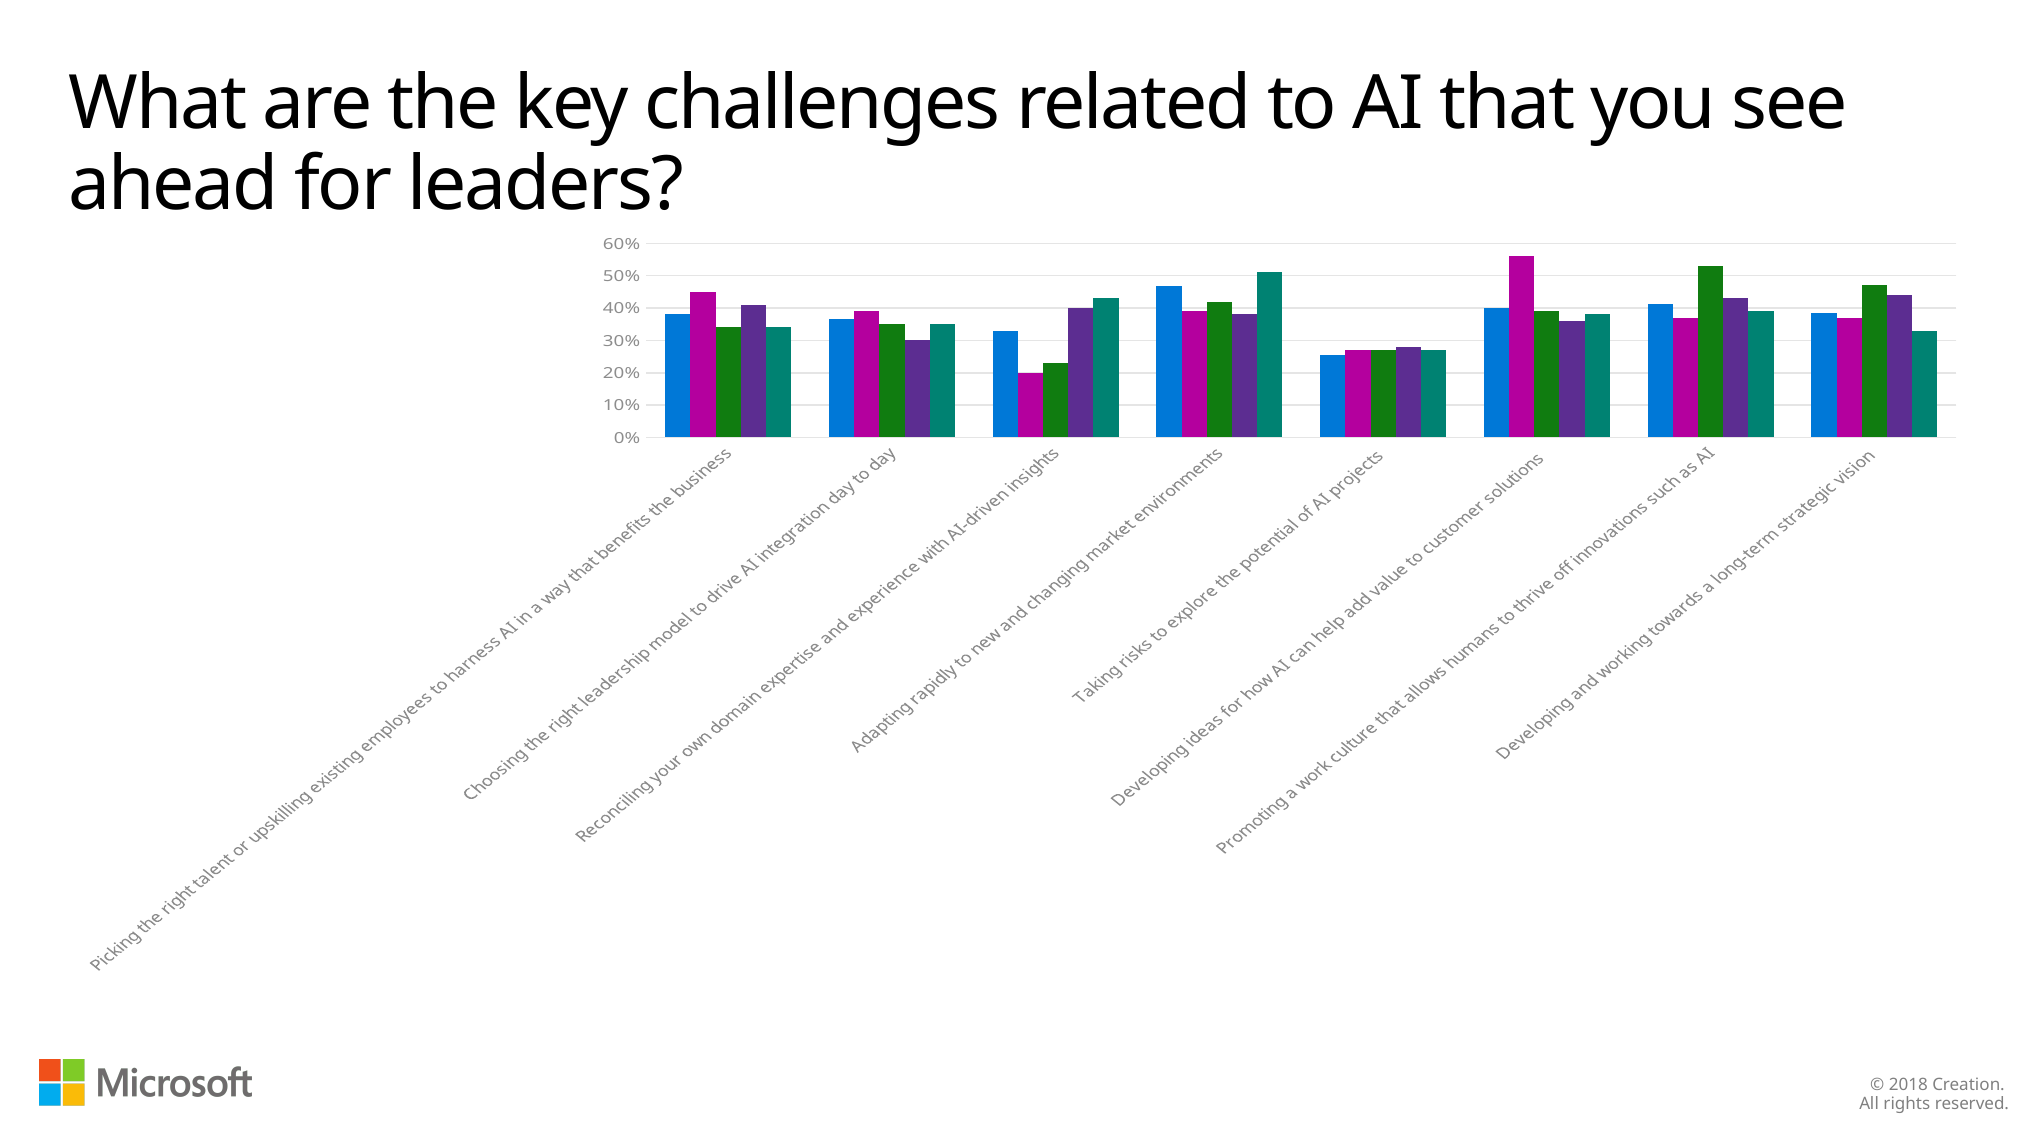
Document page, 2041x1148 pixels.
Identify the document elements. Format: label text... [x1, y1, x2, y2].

text_box © 2018 Creation. All rights reserved. [1751, 1051, 2041, 1148]
chart [44, 230, 1996, 976]
picture [39, 1059, 252, 1106]
title What are the key challenges related to AI that you see ahead for leaders? [45, 48, 1996, 199]
